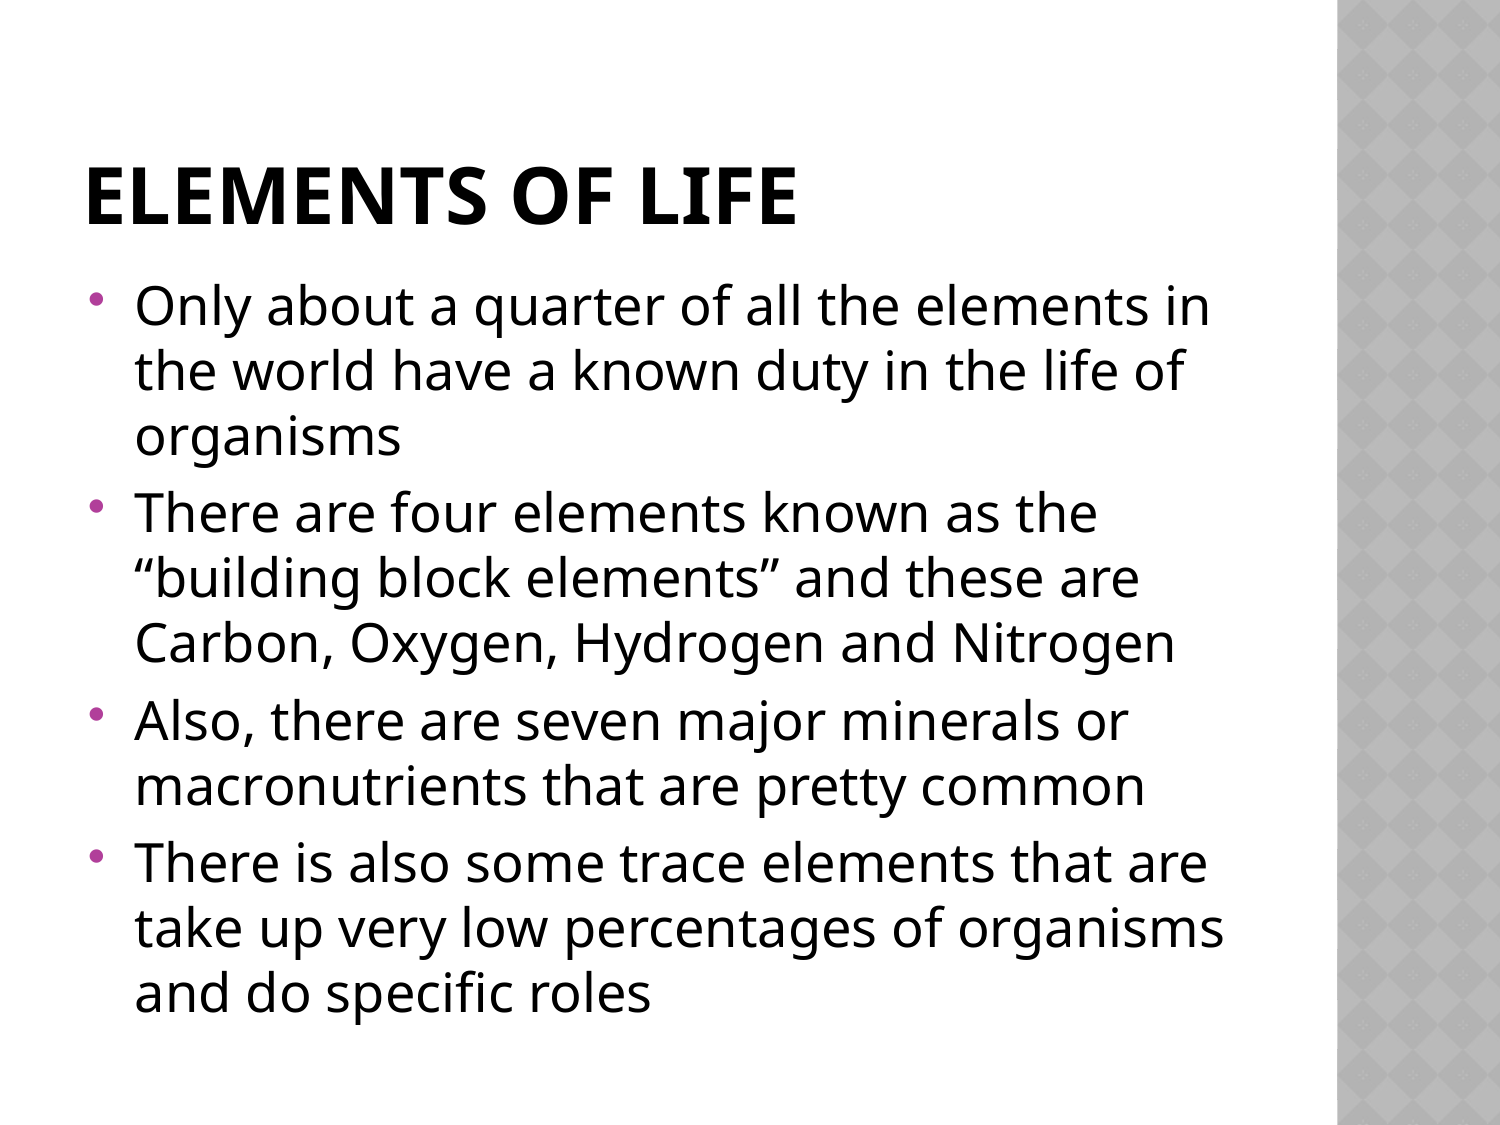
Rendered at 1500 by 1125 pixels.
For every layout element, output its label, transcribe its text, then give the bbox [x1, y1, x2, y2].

title Elements of life [75, 52, 1263, 240]
list Only about a quarter of all the elements in the world have a known duty in the life of organisms There are four elements known as the “building block elements” and these are Carbon, Oxygen, Hydrogen and Nitrogen Also, there are seven major minerals or macronutrients that are pretty common There is also some trace elements that are take up very low percentages of organisms and do specific roles [75, 264, 1263, 1059]
